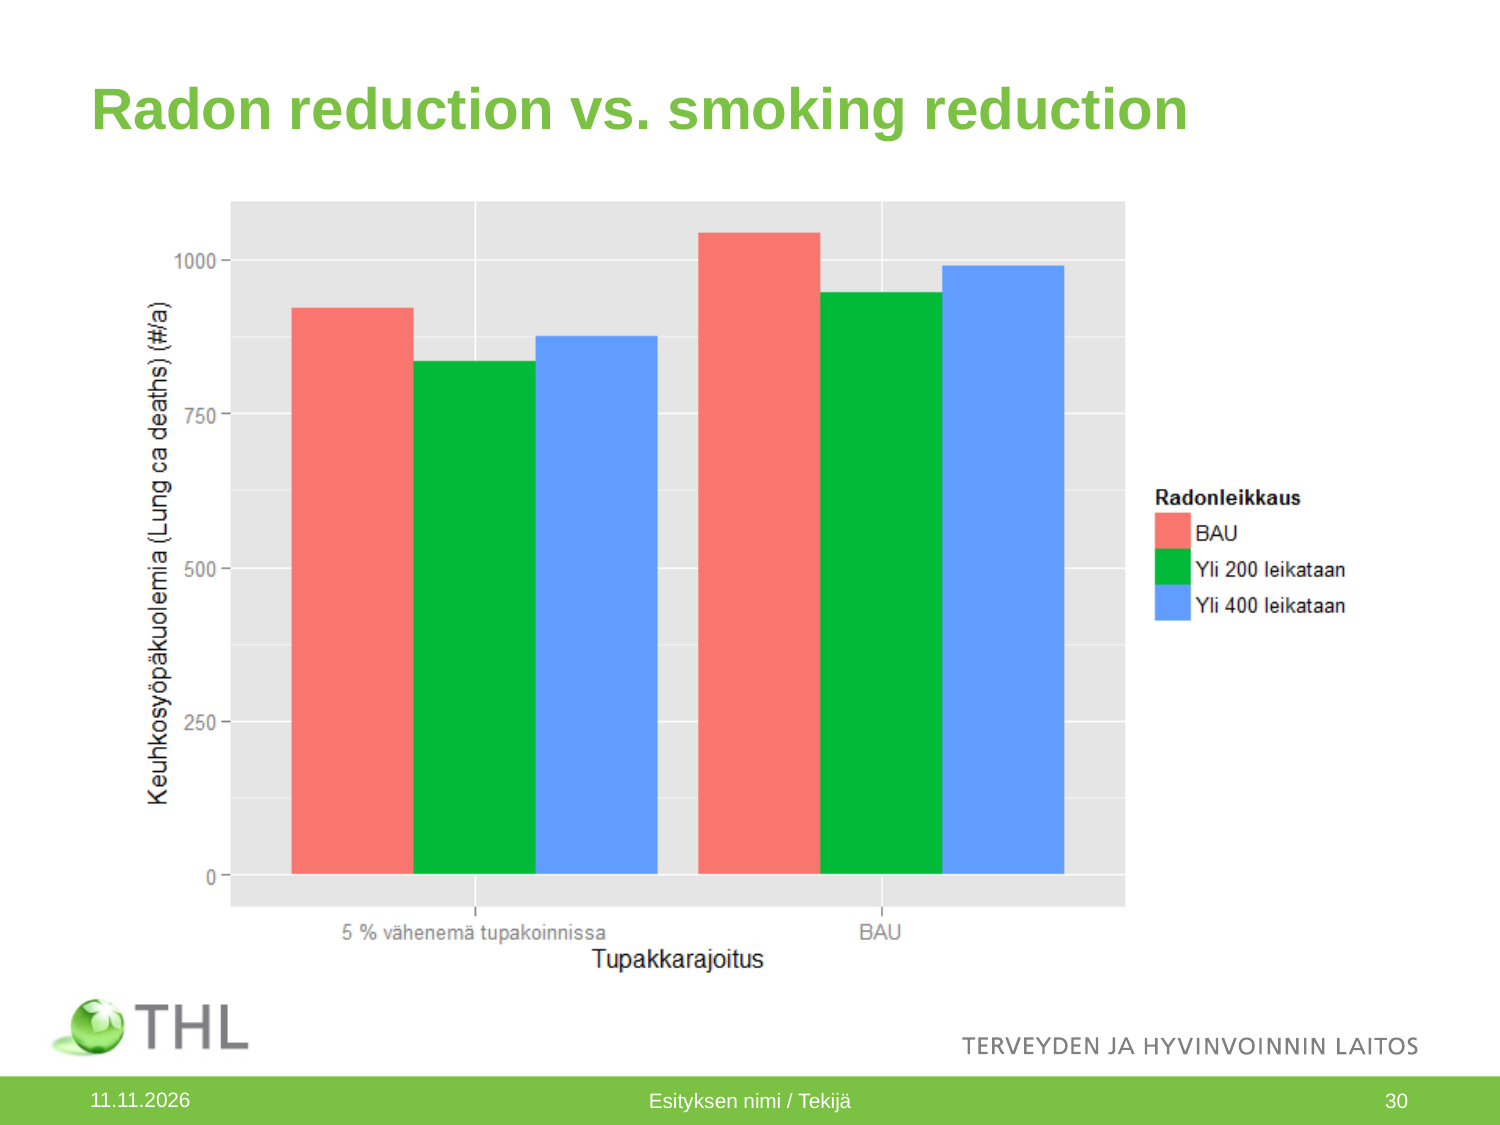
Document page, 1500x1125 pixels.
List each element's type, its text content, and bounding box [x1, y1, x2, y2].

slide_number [74, 1080, 255, 1118]
title Radon reduction vs. smoking reduction [76, 42, 1424, 150]
slide_number 30 [1245, 1082, 1424, 1118]
footer Esityksen nimi / Tekijä [253, 1082, 1245, 1118]
picture [24, 172, 1407, 1067]
